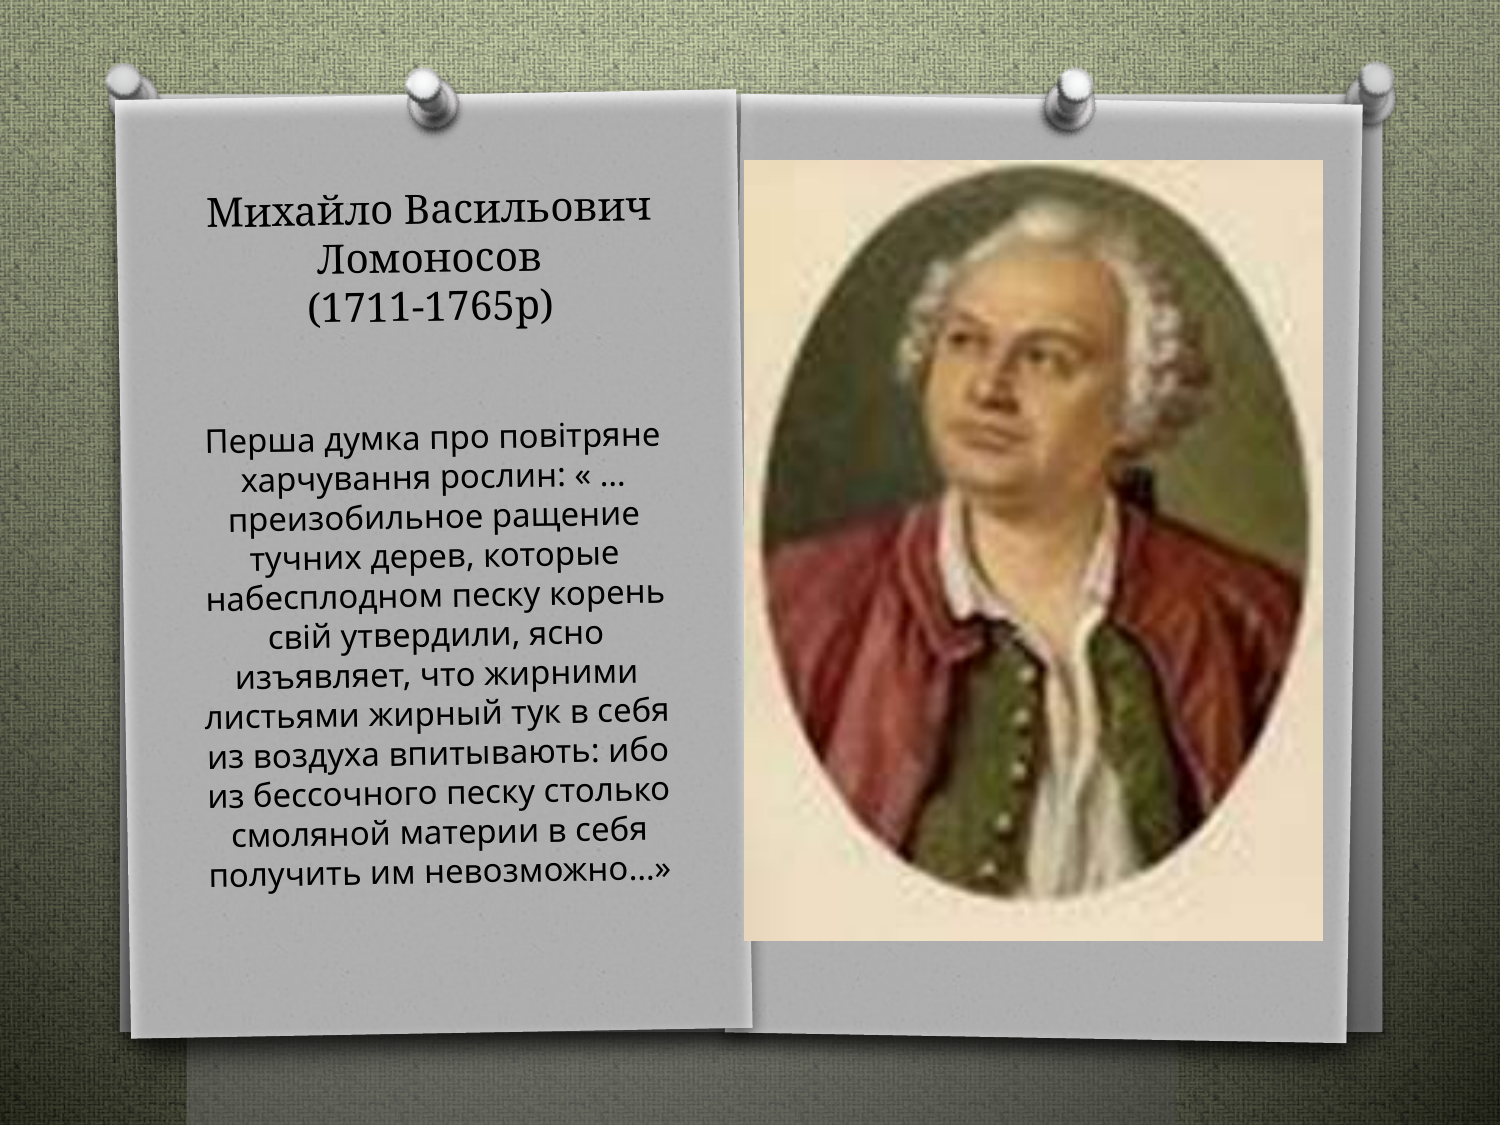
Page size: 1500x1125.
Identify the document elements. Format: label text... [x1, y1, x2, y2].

title Михайло Васильович Ломоносов (1711-1765р) [177, 168, 684, 390]
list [744, 160, 1324, 941]
picture [1017, 41, 1136, 160]
list Перша думка про повітряне харчування рослин: « … преизобильное ращение тучних дерев, которые набесплодном песку корень свій утвердили, ясно изъявляет, что жирними листьями жирный тук в себя из воздуха впитывають: ибо из бессочного песку столько смоляной материи в себя получить им невозможно…» [182, 404, 692, 944]
picture [374, 33, 497, 157]
